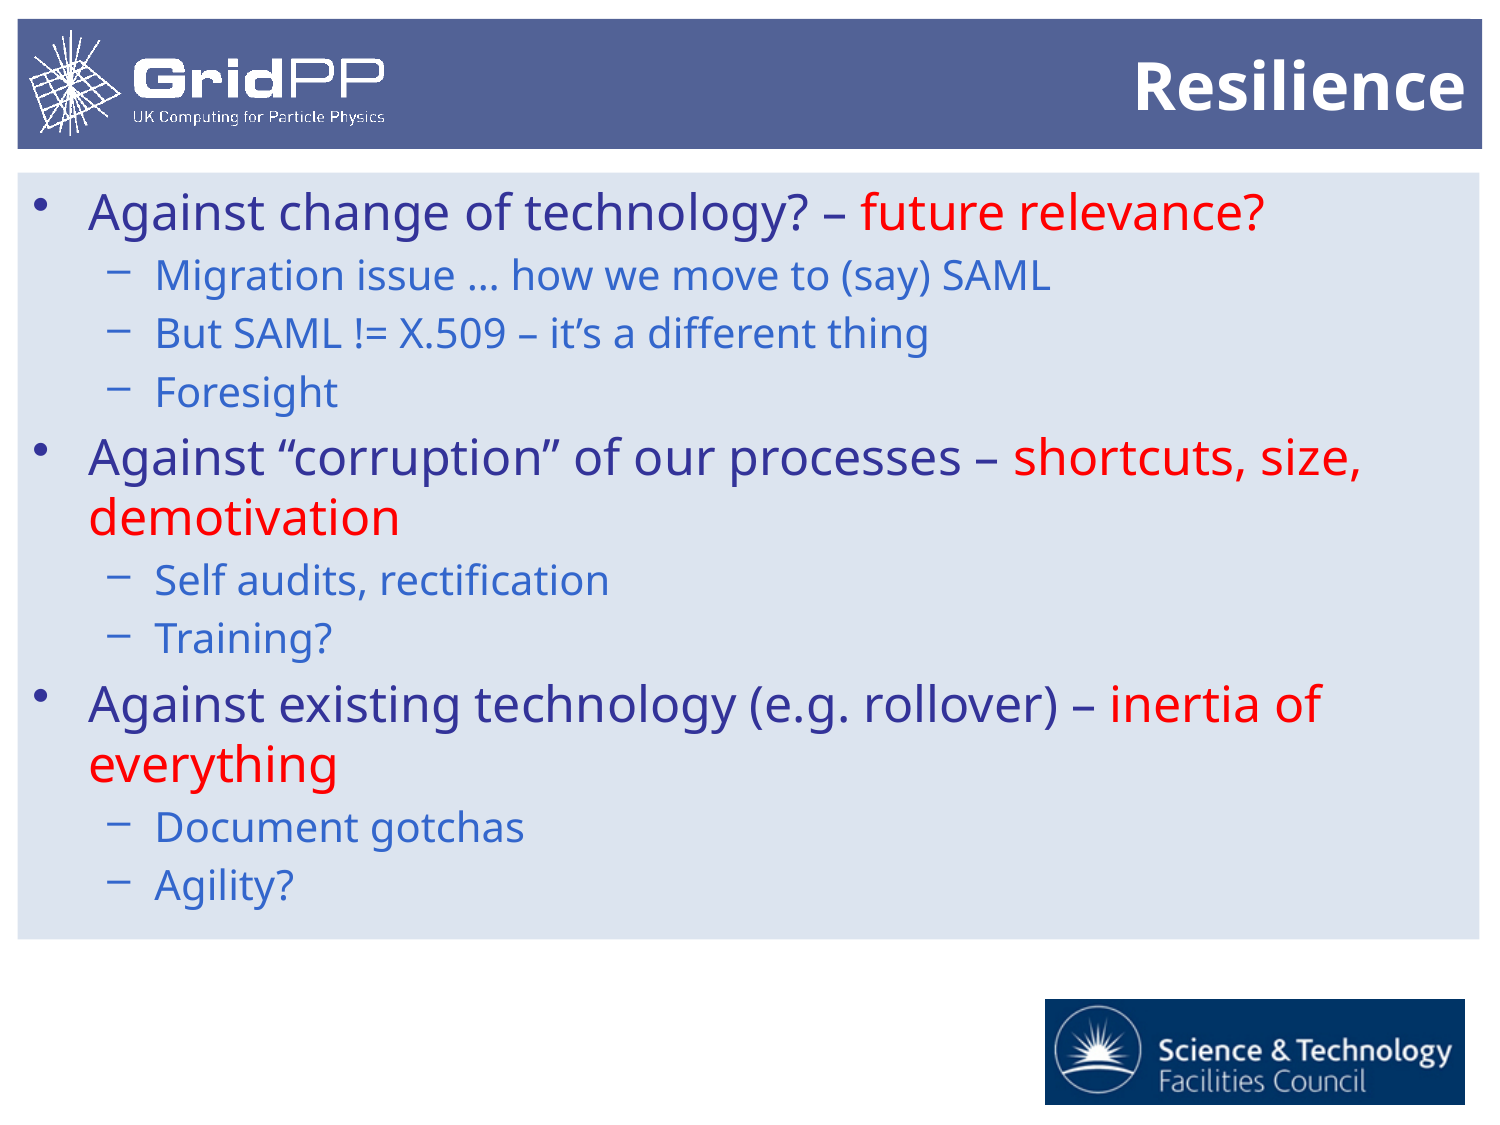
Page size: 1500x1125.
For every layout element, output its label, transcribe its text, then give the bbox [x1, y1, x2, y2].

title Resilience [513, 18, 1483, 150]
picture [29, 30, 384, 136]
list Against change of technology? – future relevance? Migration issue … how we move to (say) SAML But SAML != X.509 – it’s a different thing Foresight Against “corruption” of our processes – shortcuts, size, demotivation Self audits, rectification Training? Against existing technology (e.g. rollover) – inertia of everything Document gotchas Agility? [17, 172, 1480, 940]
picture [1045, 999, 1465, 1105]
